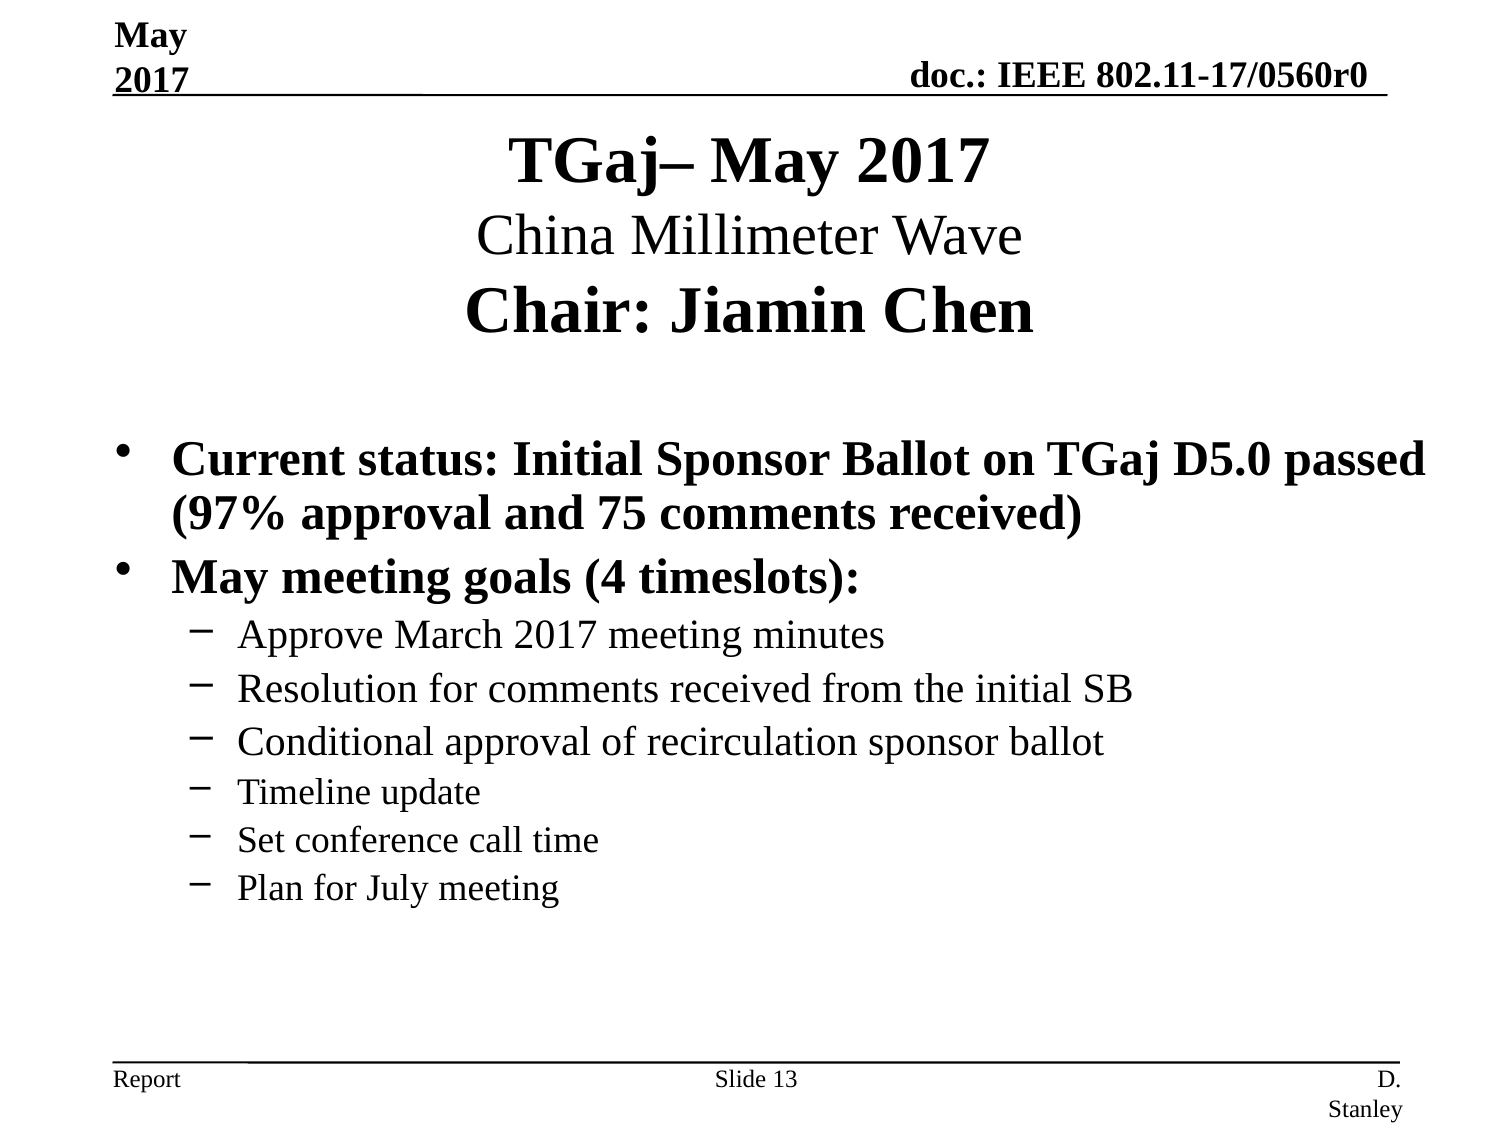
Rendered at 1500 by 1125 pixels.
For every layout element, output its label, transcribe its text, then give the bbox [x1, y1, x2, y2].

footer D. Stanley, HP Enterprise [1325, 1062, 1402, 1093]
list Current status: Initial Sponsor Ballot on TGaj D5.0 passed (97% approval and 75 comments received) May meeting goals (4 timeslots): Approve March 2017 meeting minutes Resolution for comments received from the initial SB Conditional approval of recirculation sponsor ballot Timeline update Set conference call time Plan for July meeting [99, 425, 1450, 1050]
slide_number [114, 54, 269, 100]
slide_number Slide 13 [712, 1062, 800, 1093]
title TGaj– May 2017 China Millimeter Wave Chair: Jiamin Chen [112, 125, 1388, 338]
